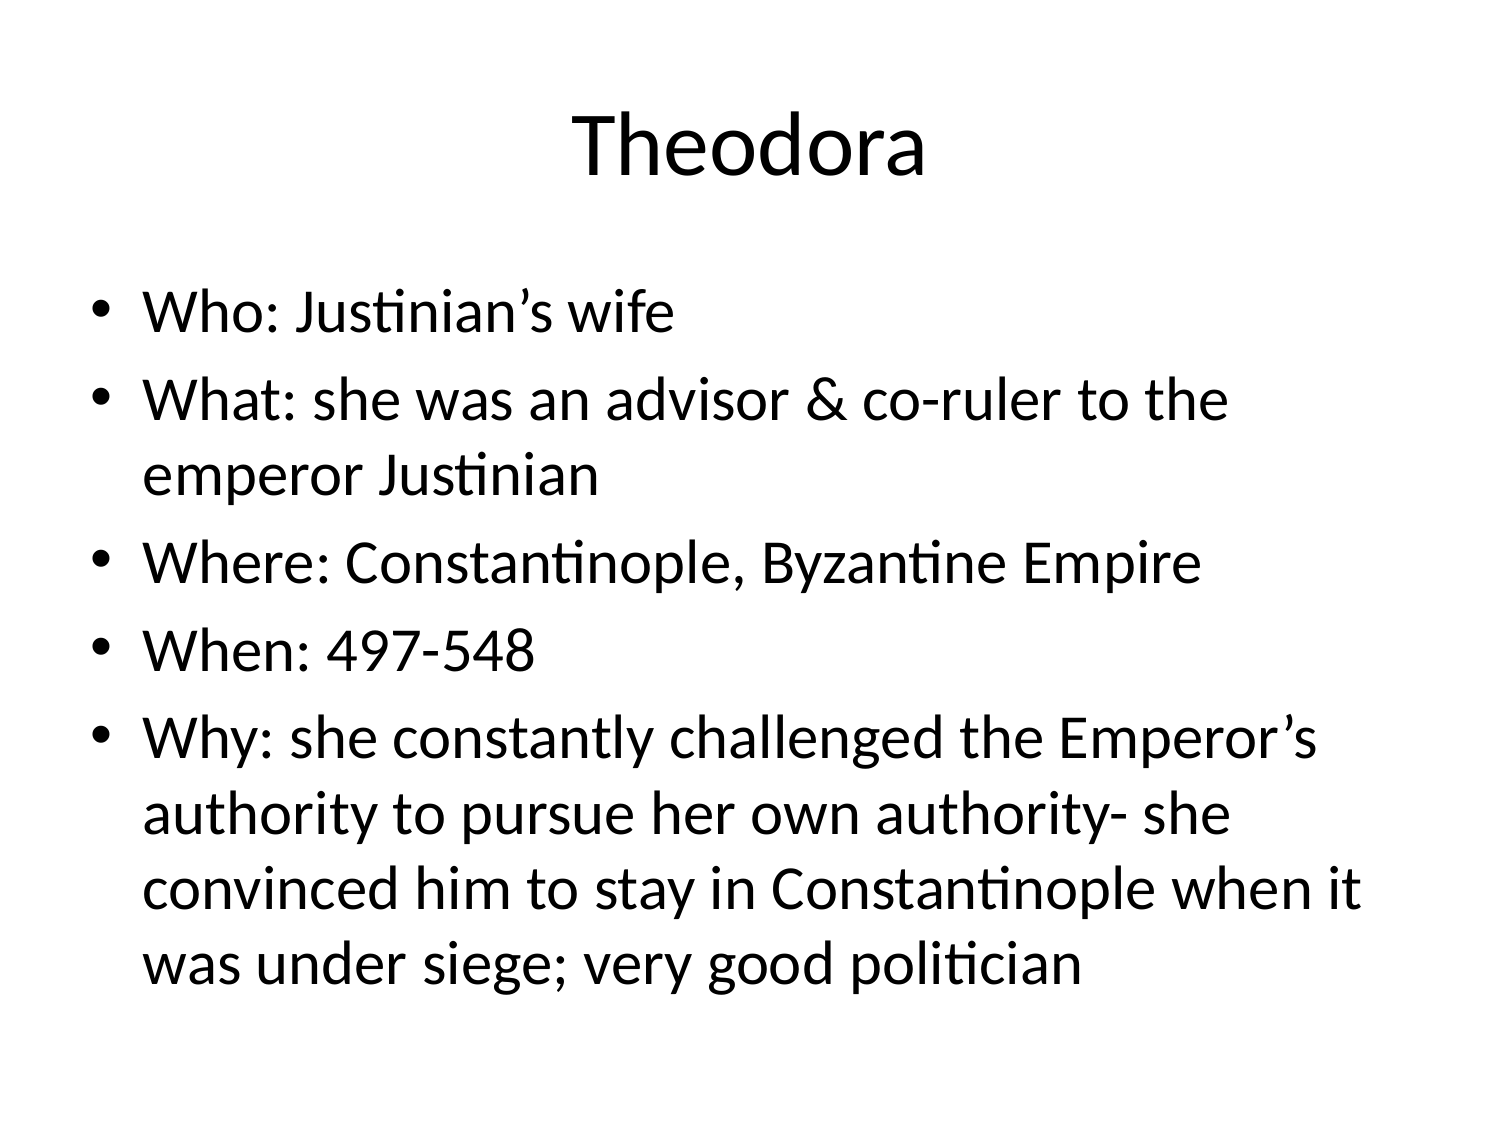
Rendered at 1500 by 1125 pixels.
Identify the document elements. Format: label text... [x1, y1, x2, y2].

list Who: Justinian’s wife What: she was an advisor & co-ruler to the emperor Justinian Where: Constantinople, Byzantine Empire When: 497-548 Why: she constantly challenged the Emperor’s authority to pursue her own authority- she convinced him to stay in Constantinople when it was under siege; very good politician [75, 262, 1425, 1005]
title Theodora [75, 45, 1425, 233]
